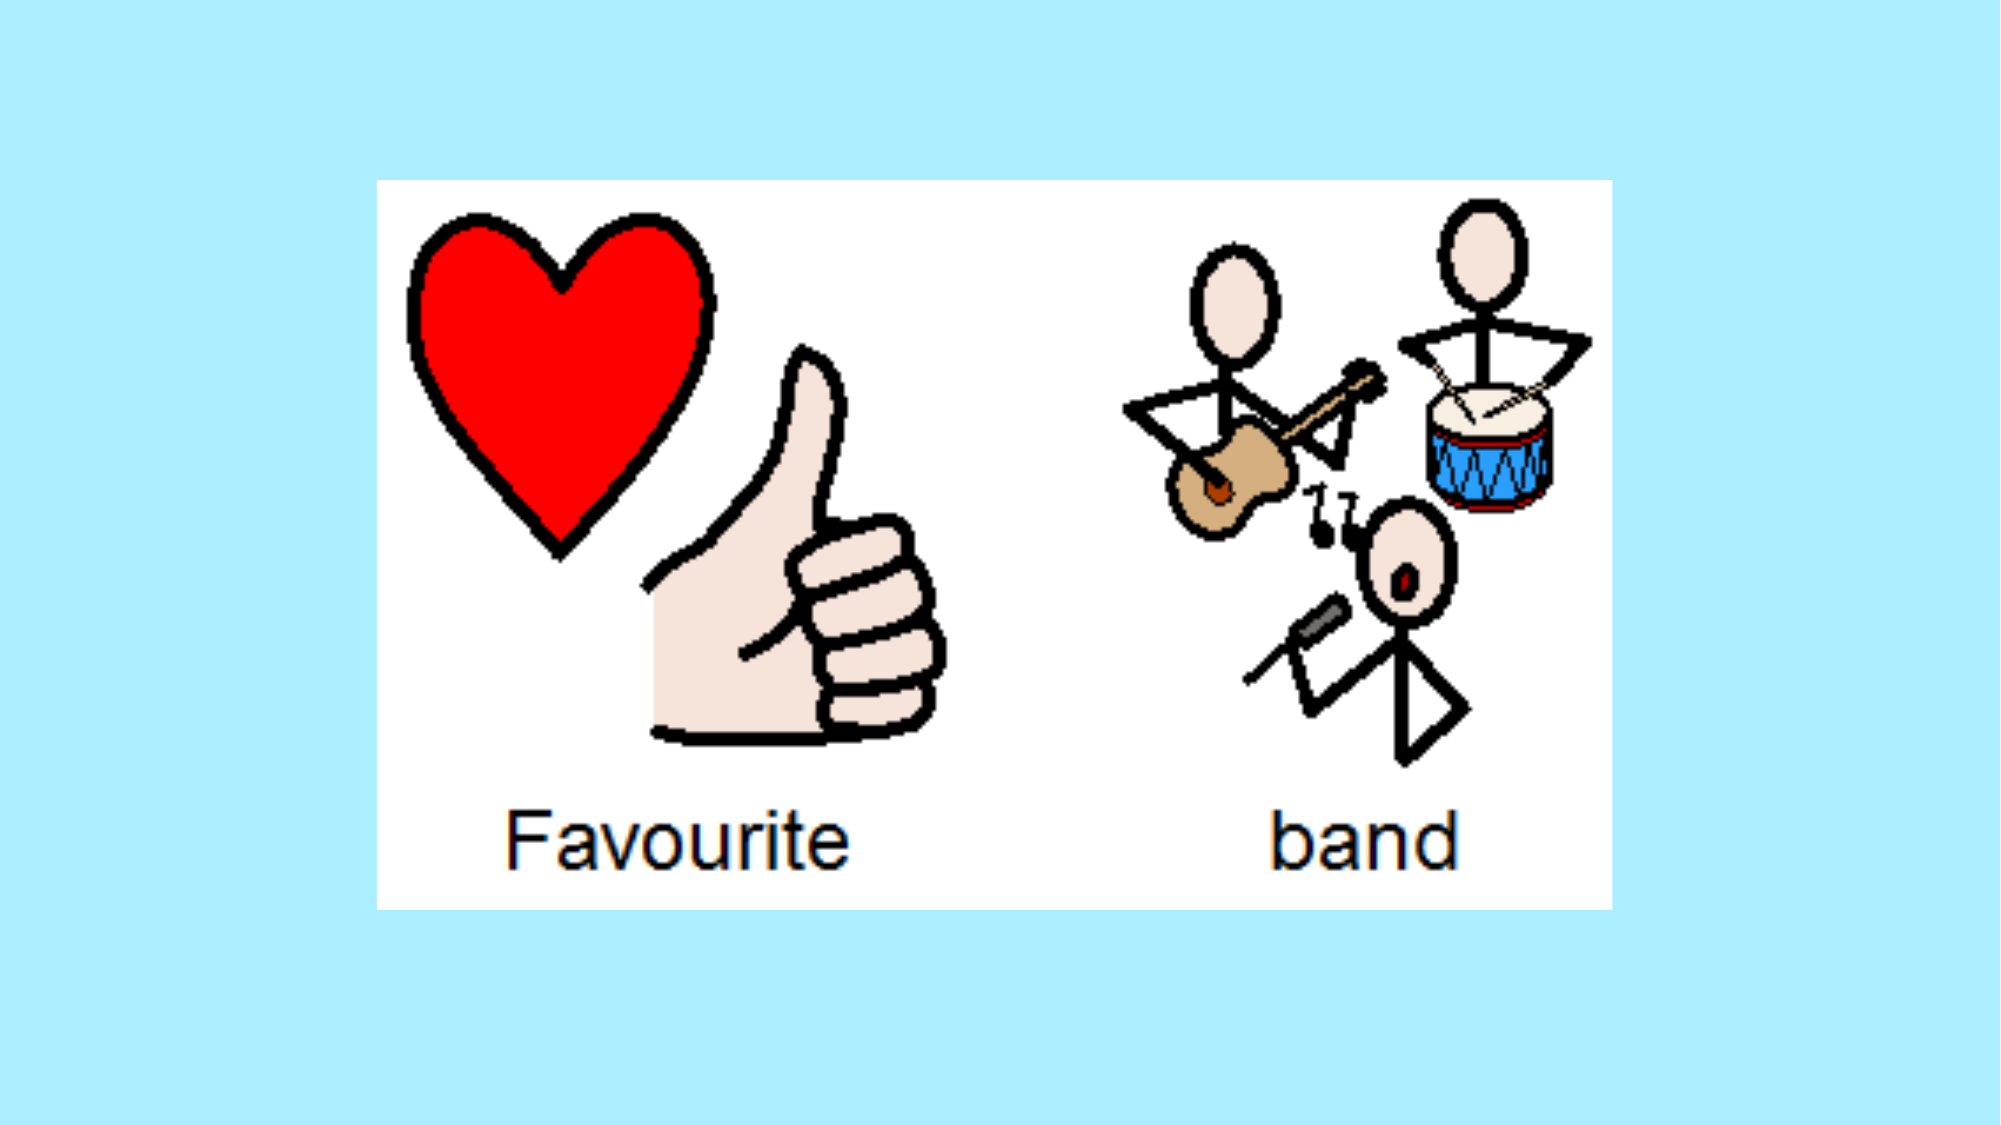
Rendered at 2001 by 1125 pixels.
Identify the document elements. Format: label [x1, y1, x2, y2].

picture [376, 179, 1613, 910]
